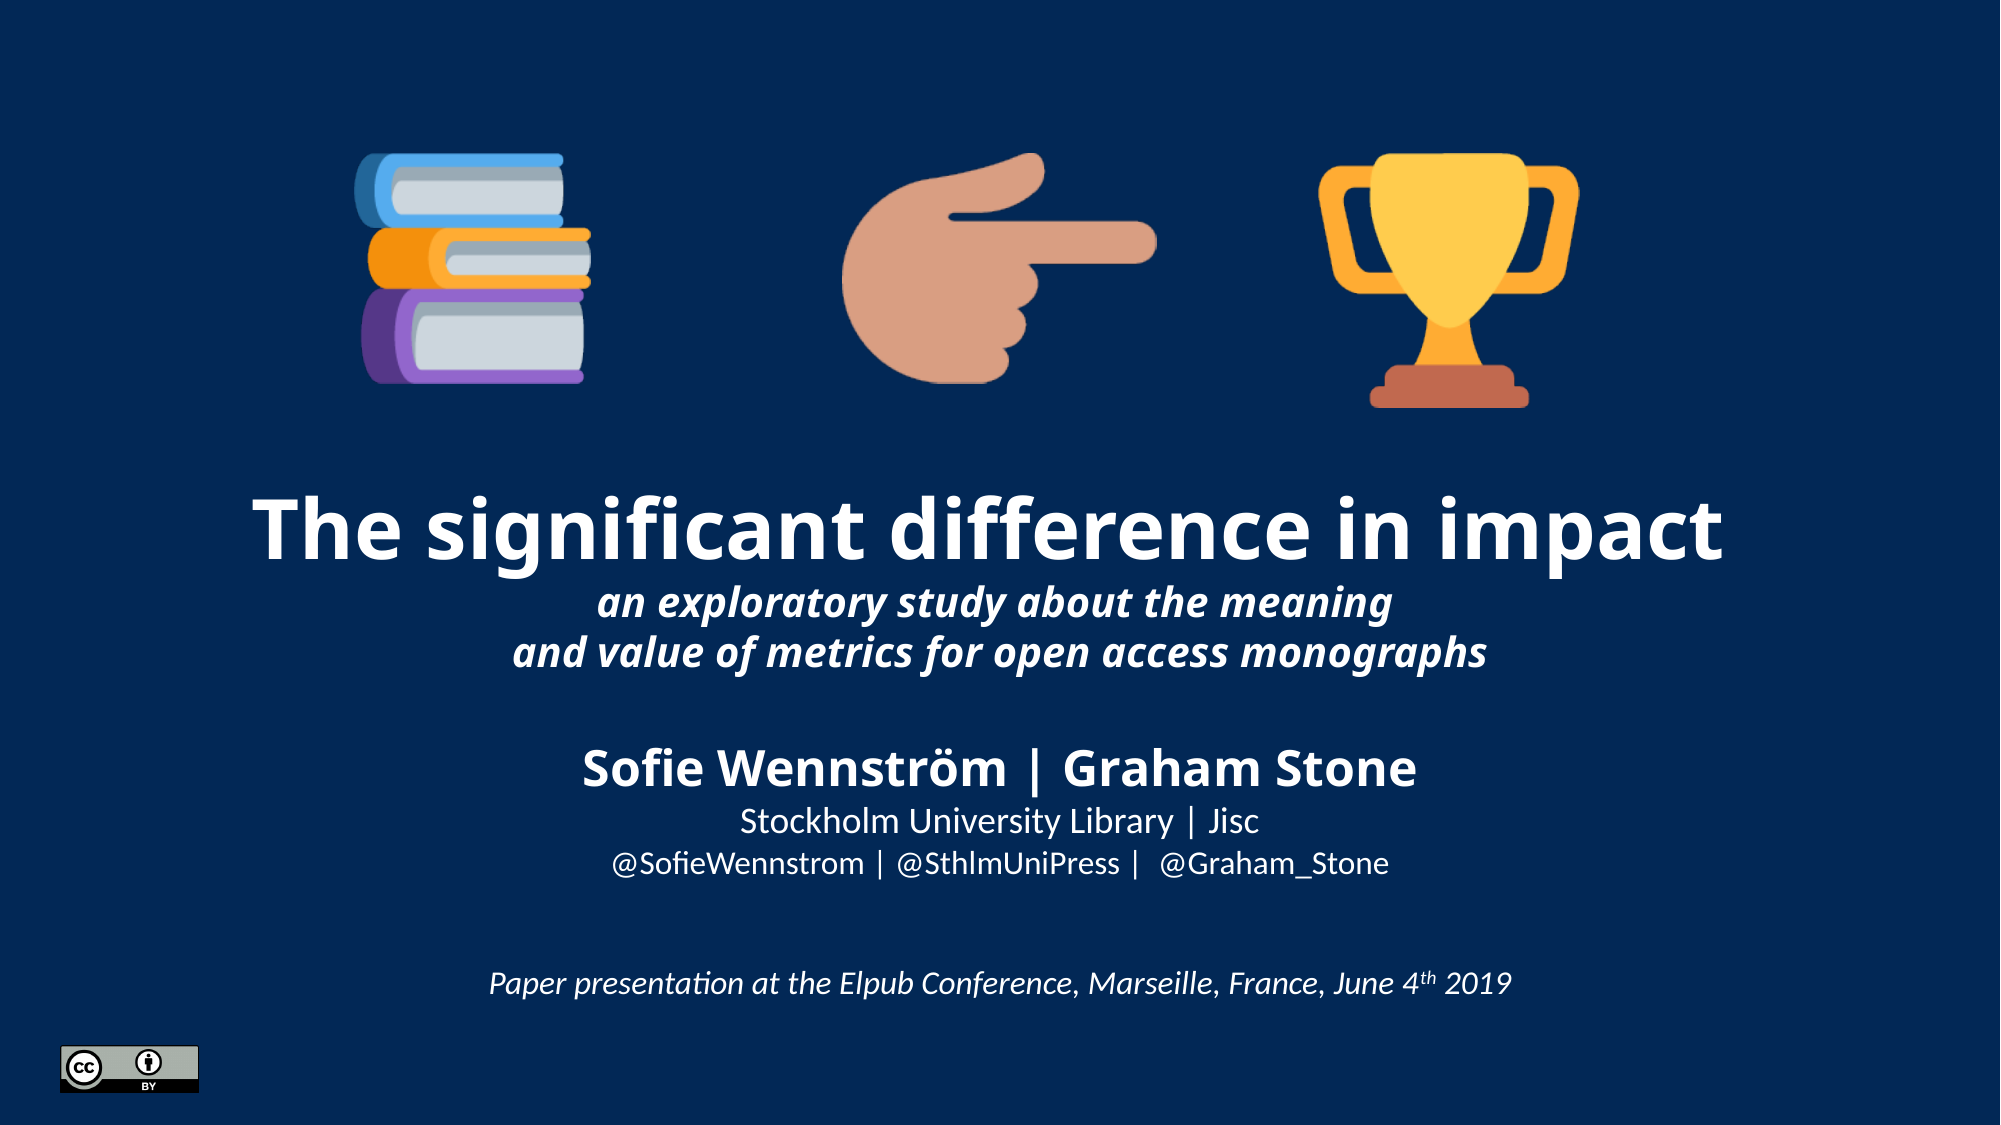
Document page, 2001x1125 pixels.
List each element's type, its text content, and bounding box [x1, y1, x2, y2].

picture [1318, 153, 1580, 408]
picture [354, 153, 591, 384]
text_box The significant difference in impact an exploratory study about the meaning and value of metrics for open access monographs Sofie Wennström | Graham Stone Stockholm University Library | Jisc @SofieWennstrom | @SthlmUniPress | @Graham_Stone Paper presentation at the Elpub Conference, Marseille, France, June 4th 2019 [0, 468, 2000, 1069]
picture [842, 153, 1157, 384]
picture [60, 1045, 199, 1093]
